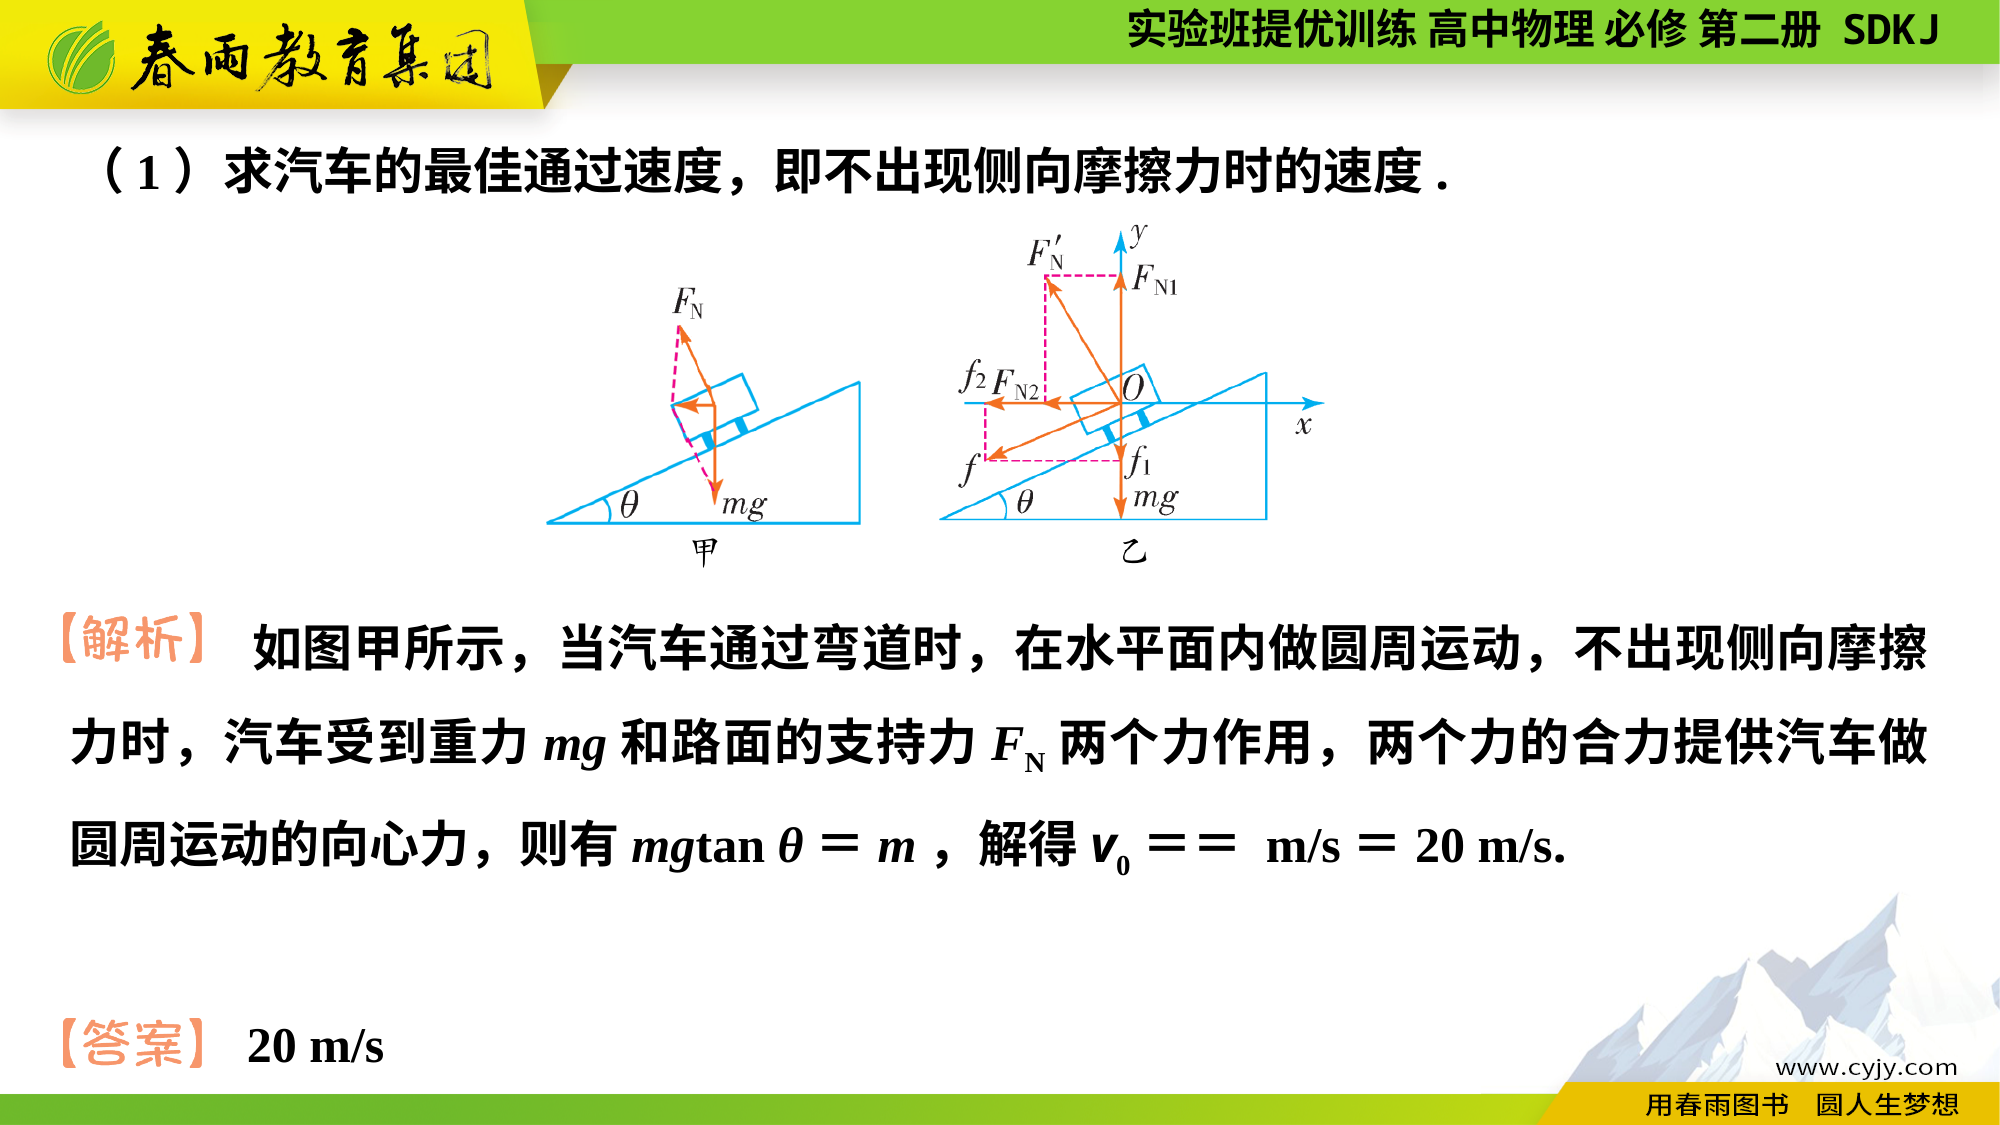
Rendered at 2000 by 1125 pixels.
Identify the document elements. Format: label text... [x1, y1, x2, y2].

text_box 20 m/s [232, 1004, 400, 1080]
picture [0, 0, 2000, 1125]
list （1）求汽车的最佳通过速度，即不出现侧向摩擦力时的速度. [59, 101, 1944, 197]
